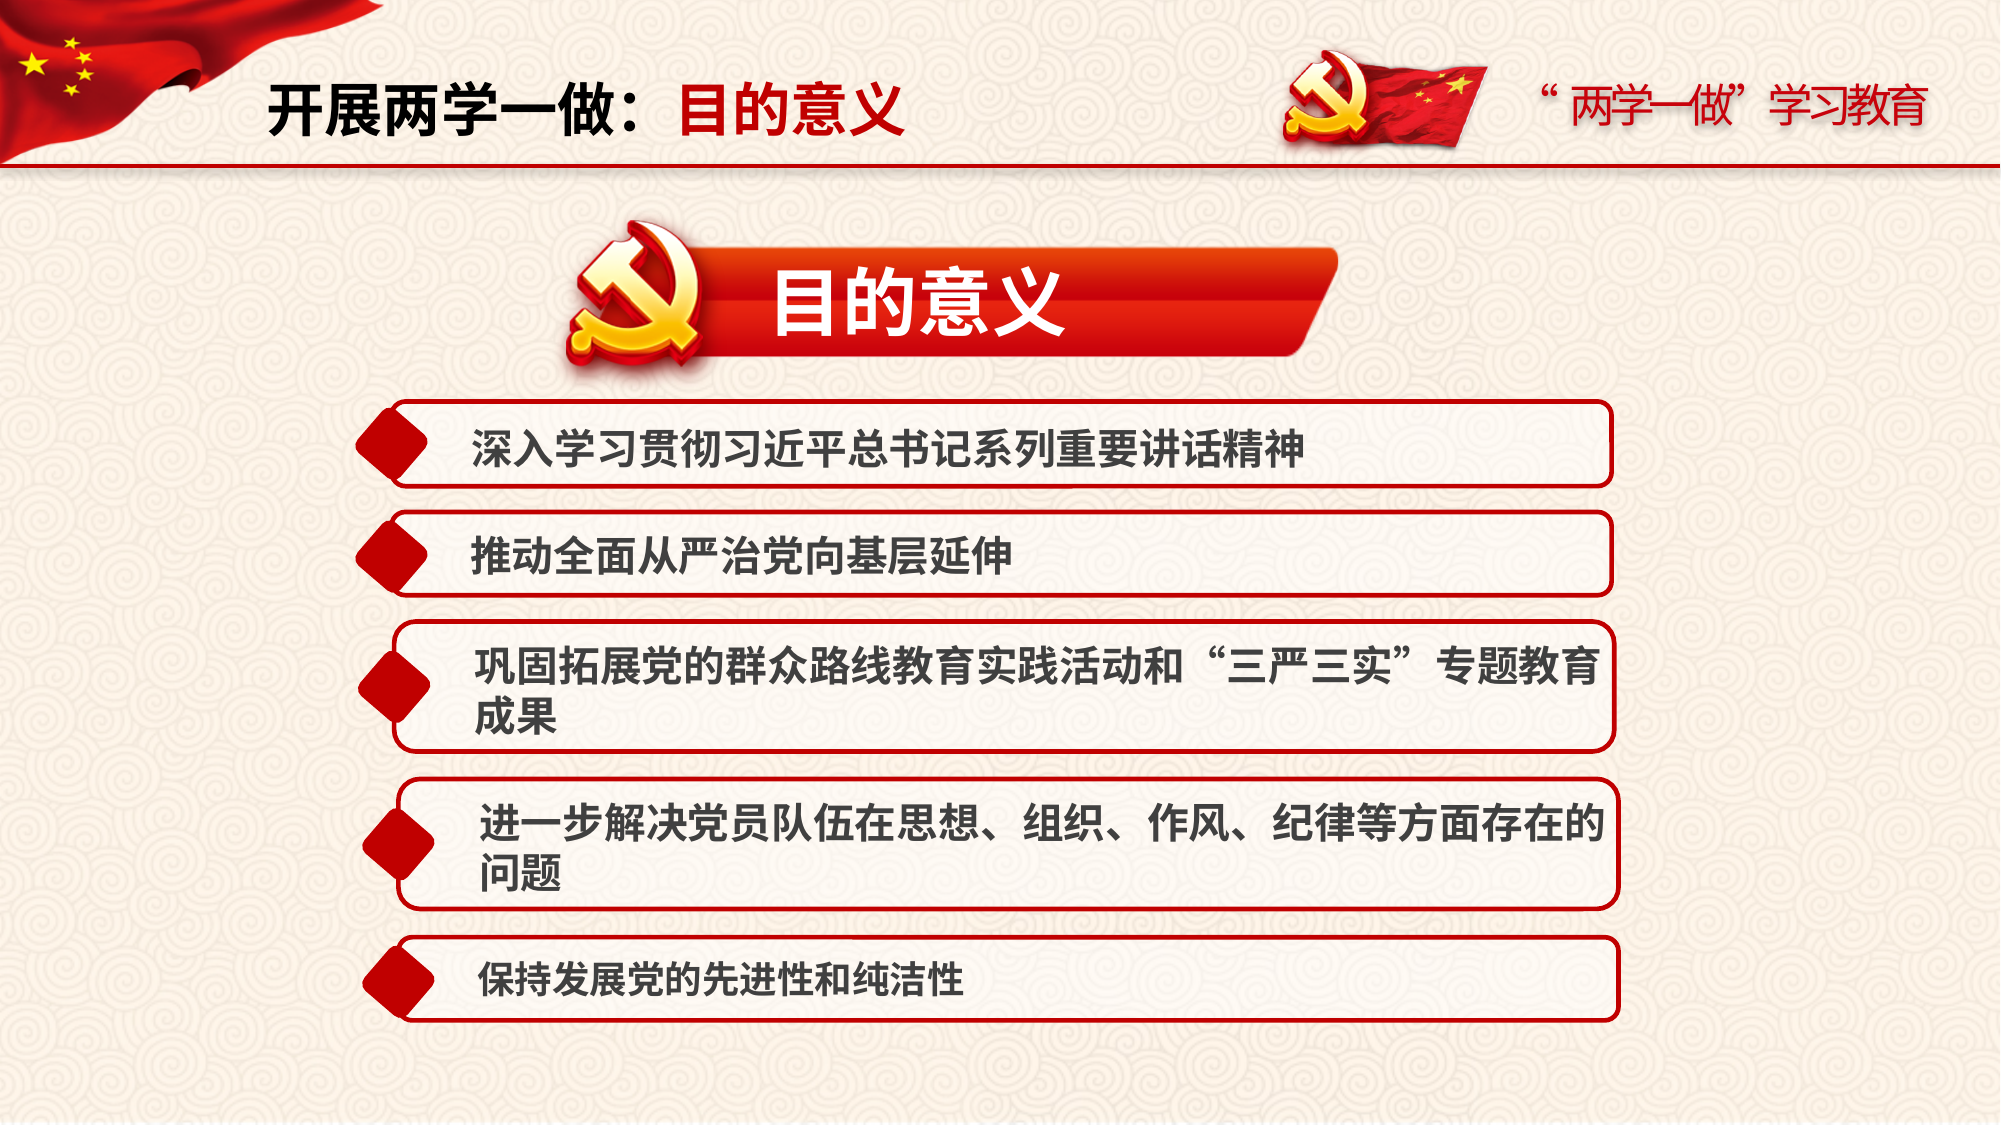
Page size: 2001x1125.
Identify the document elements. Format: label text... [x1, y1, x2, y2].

text_box [392, 510, 1613, 597]
list 开展两学一做：目的意义 [251, 73, 1069, 144]
text_box [361, 944, 436, 1019]
text_box [357, 649, 432, 724]
text_box 推动全面从严治党向基层延伸 [455, 522, 1028, 588]
text_box 进一步解决党员队伍在思想、组织、作风、纪律等方面存在的 问题 [464, 789, 1622, 905]
text_box 巩固拓展党的群众路线教育实践活动和“三严三实”专题教育 成果 [460, 632, 1618, 747]
text_box 保持发展党的先进性和纯洁性 [462, 948, 980, 1009]
text_box [361, 807, 436, 882]
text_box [524, 194, 1347, 394]
picture [0, 0, 2001, 1125]
text_box [399, 936, 1620, 1022]
text_box [397, 777, 1617, 911]
text_box 深入学习贯彻习近平总书记系列重要讲话精神 [456, 415, 1322, 481]
text_box [354, 519, 429, 594]
text_box [354, 406, 429, 481]
text_box [393, 620, 1613, 753]
text_box [393, 400, 1613, 488]
